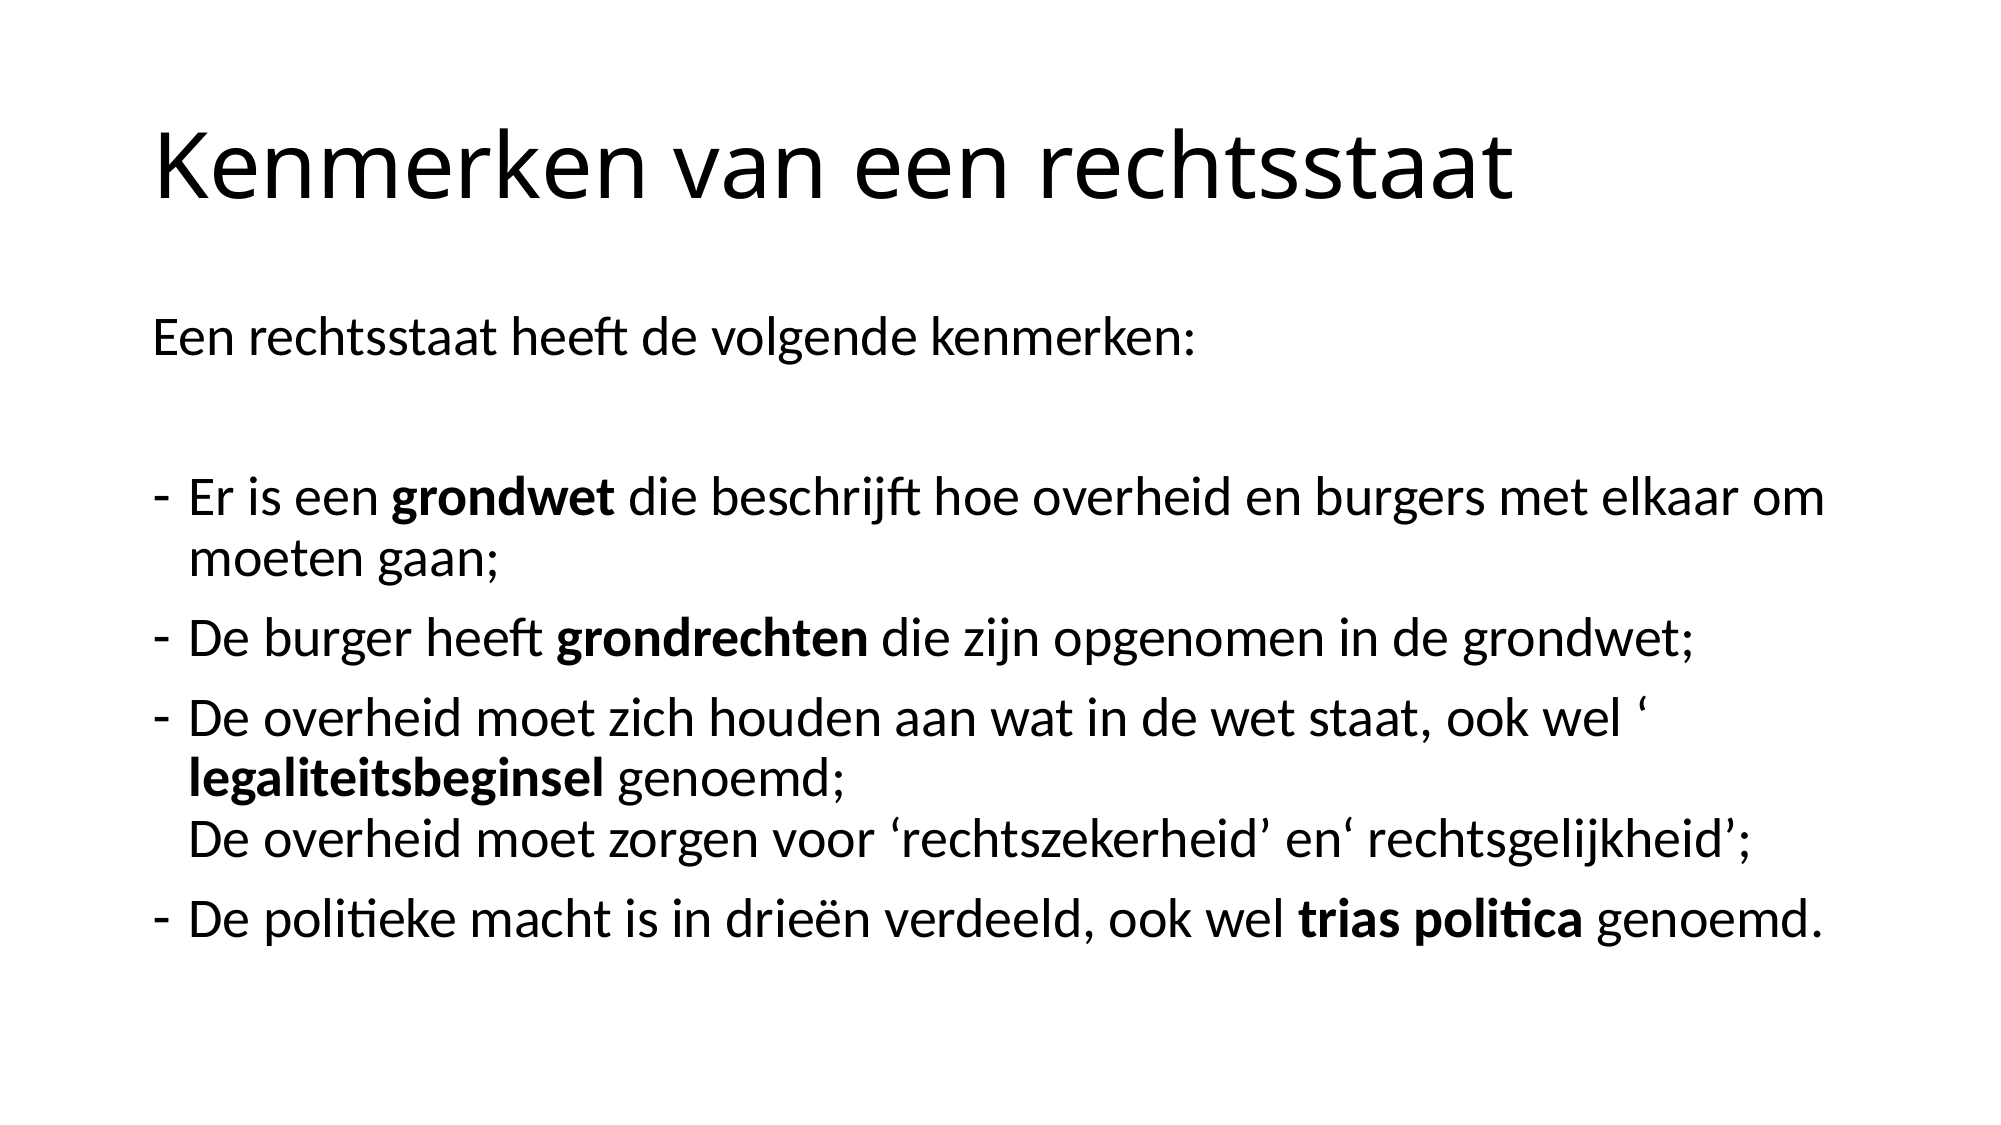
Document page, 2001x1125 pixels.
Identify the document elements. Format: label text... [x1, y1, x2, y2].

list Een rechtsstaat heeft de volgende kenmerken: Er is een grondwet die beschrijft hoe overheid en burgers met elkaar om moeten gaan; De burger heeft grondrechten die zijn opgenomen in de grondwet; De overheid moet zich houden aan wat in de wet staat, ook wel ‘ legaliteitsbeginsel genoemd; De overheid moet zorgen voor ‘rechtszekerheid’ en‘ rechtsgelijkheid’; De politieke macht is in drieën verdeeld, ook wel trias politica genoemd. [137, 299, 1863, 1014]
title Kenmerken van een rechtsstaat [137, 59, 1863, 278]
